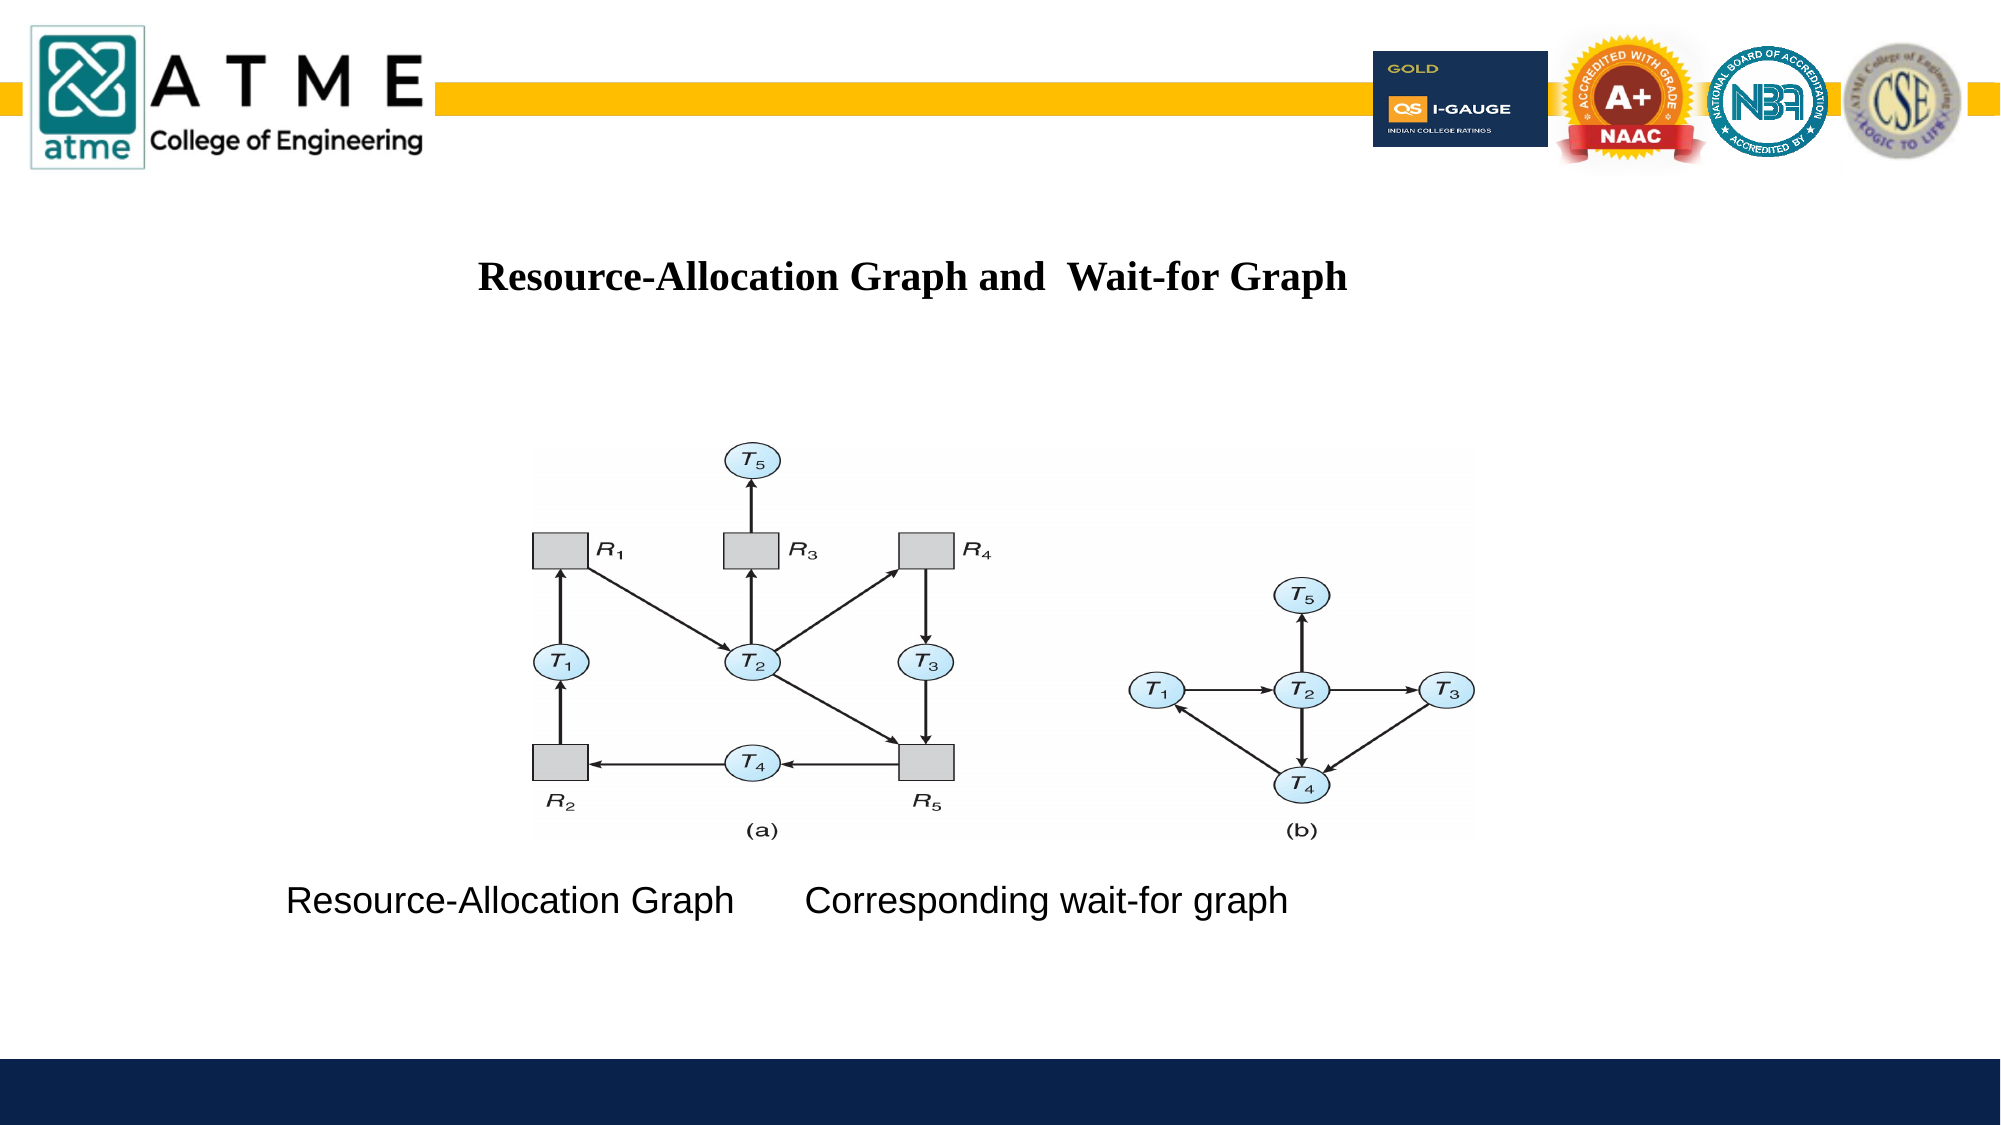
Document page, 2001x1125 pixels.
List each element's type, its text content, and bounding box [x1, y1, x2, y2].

picture [1840, 26, 1968, 176]
title Resource-Allocation Graph and Wait-for Graph [463, 240, 1823, 316]
picture [532, 441, 1475, 840]
text_box Corresponding wait-for graph [789, 868, 1304, 929]
picture [22, 15, 435, 178]
picture [1373, 20, 1828, 180]
text_box Resource-Allocation Graph [271, 868, 750, 929]
picture [0, 1059, 2001, 1125]
